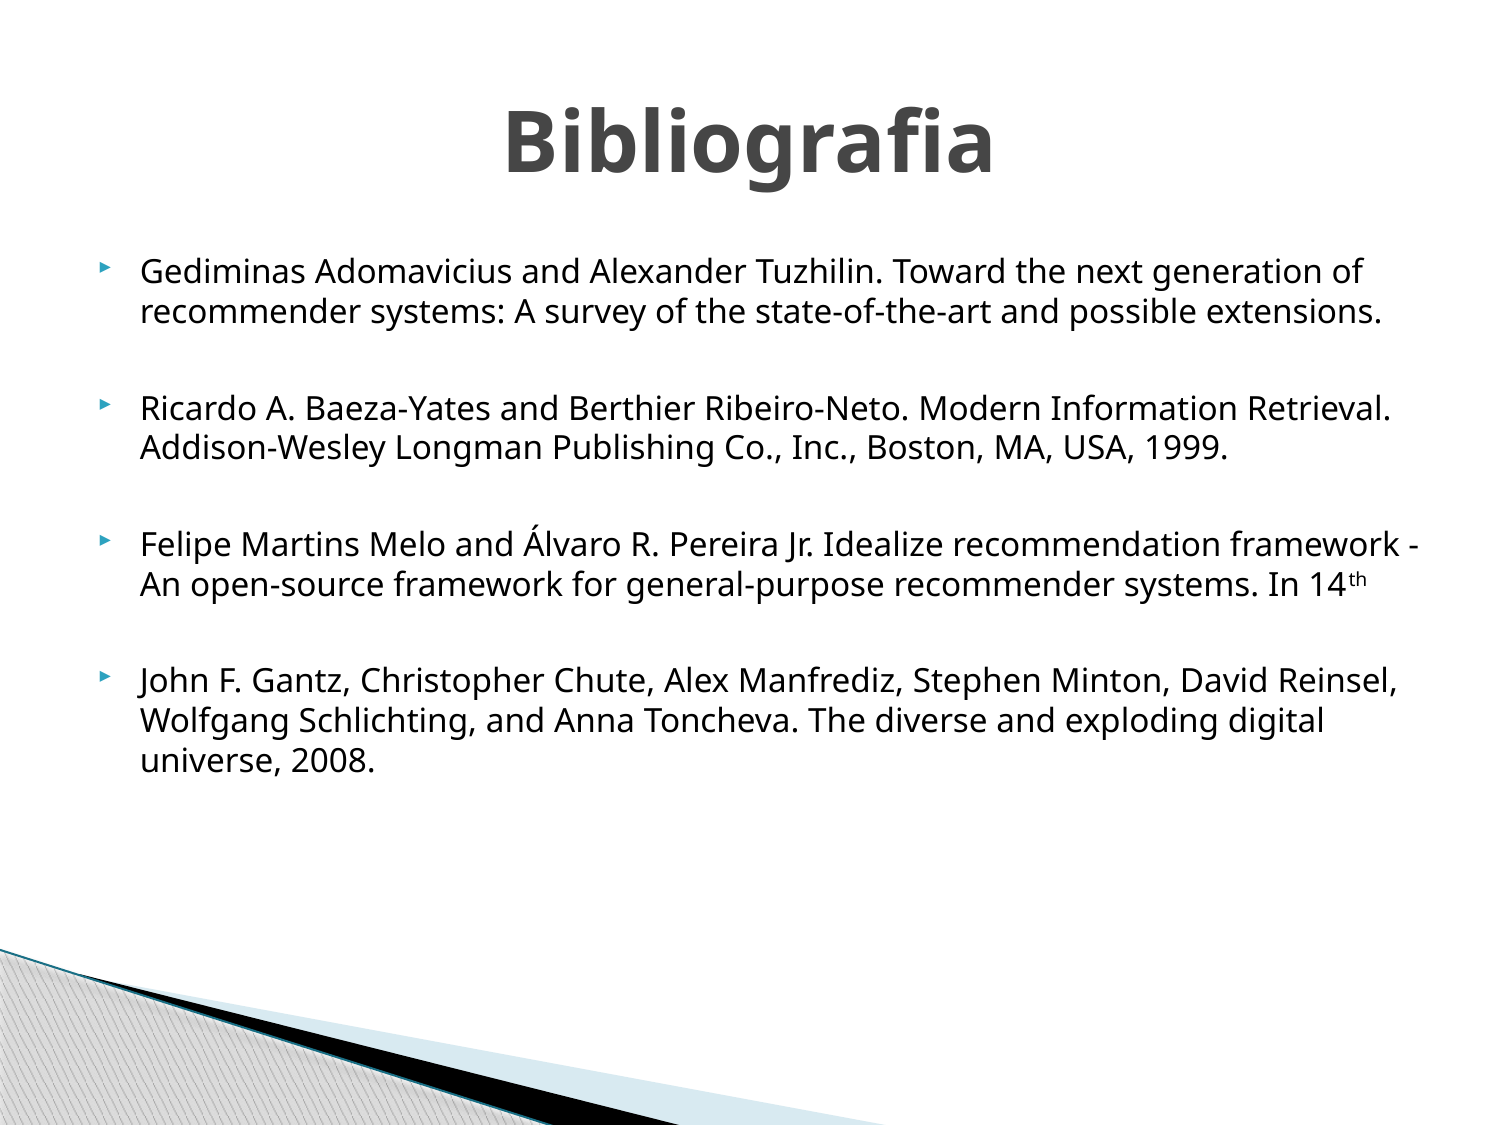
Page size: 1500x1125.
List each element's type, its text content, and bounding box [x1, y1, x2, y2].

title Bibliografia [75, 45, 1425, 233]
list Gediminas Adomavicius and Alexander Tuzhilin. Toward the next generation of recommender systems: A survey of the state-of-the-art and possible extensions. Ricardo A. Baeza-Yates and Berthier Ribeiro-Neto. Modern Information Retrieval. Addison-Wesley Longman Publishing Co., Inc., Boston, MA, USA, 1999. Felipe Martins Melo and Álvaro R. Pereira Jr. Idealize recommendation framework - An open-source framework for general-purpose recommender systems. In 14th John F. Gantz, Christopher Chute, Alex Manfrediz, Stephen Minton, David Reinsel, Wolfgang Schlichting, and Anna Toncheva. The diverse and exploding digital universe, 2008. [64, 242, 1448, 986]
